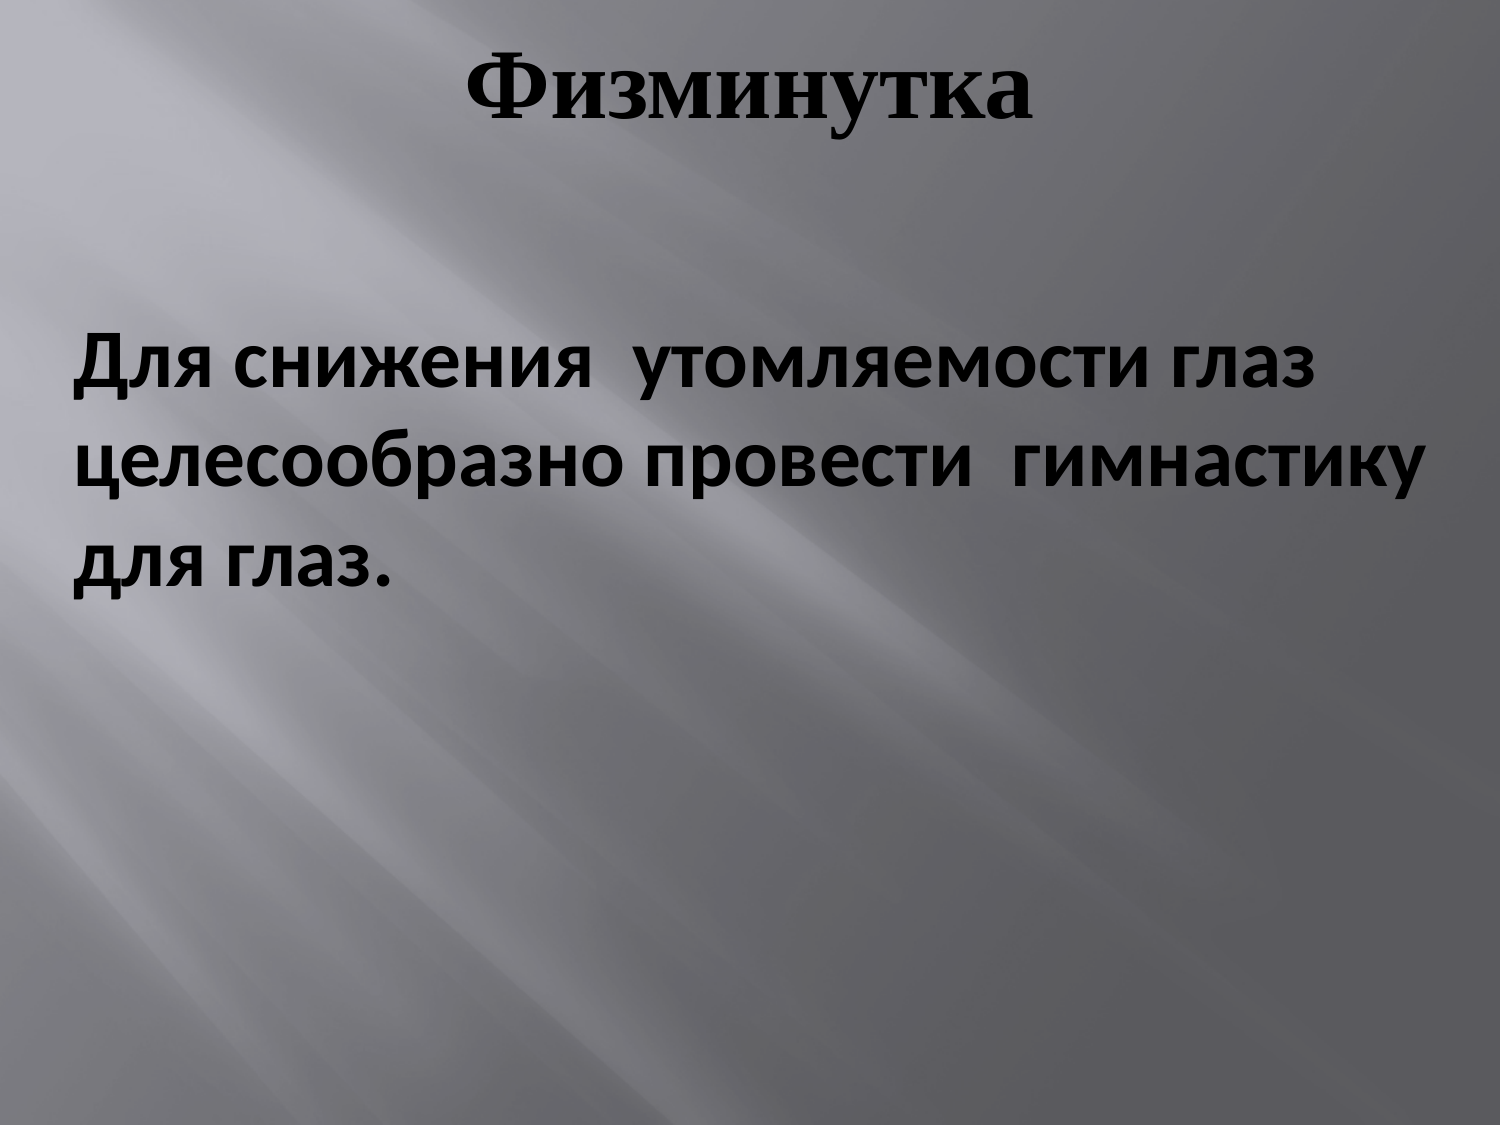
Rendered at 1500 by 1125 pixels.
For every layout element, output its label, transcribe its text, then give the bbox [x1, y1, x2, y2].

text_box Для снижения утомляемости глаз целесообразно провести гимнастику для глаз. [58, 296, 1500, 611]
title Физминутка [75, 45, 1425, 233]
